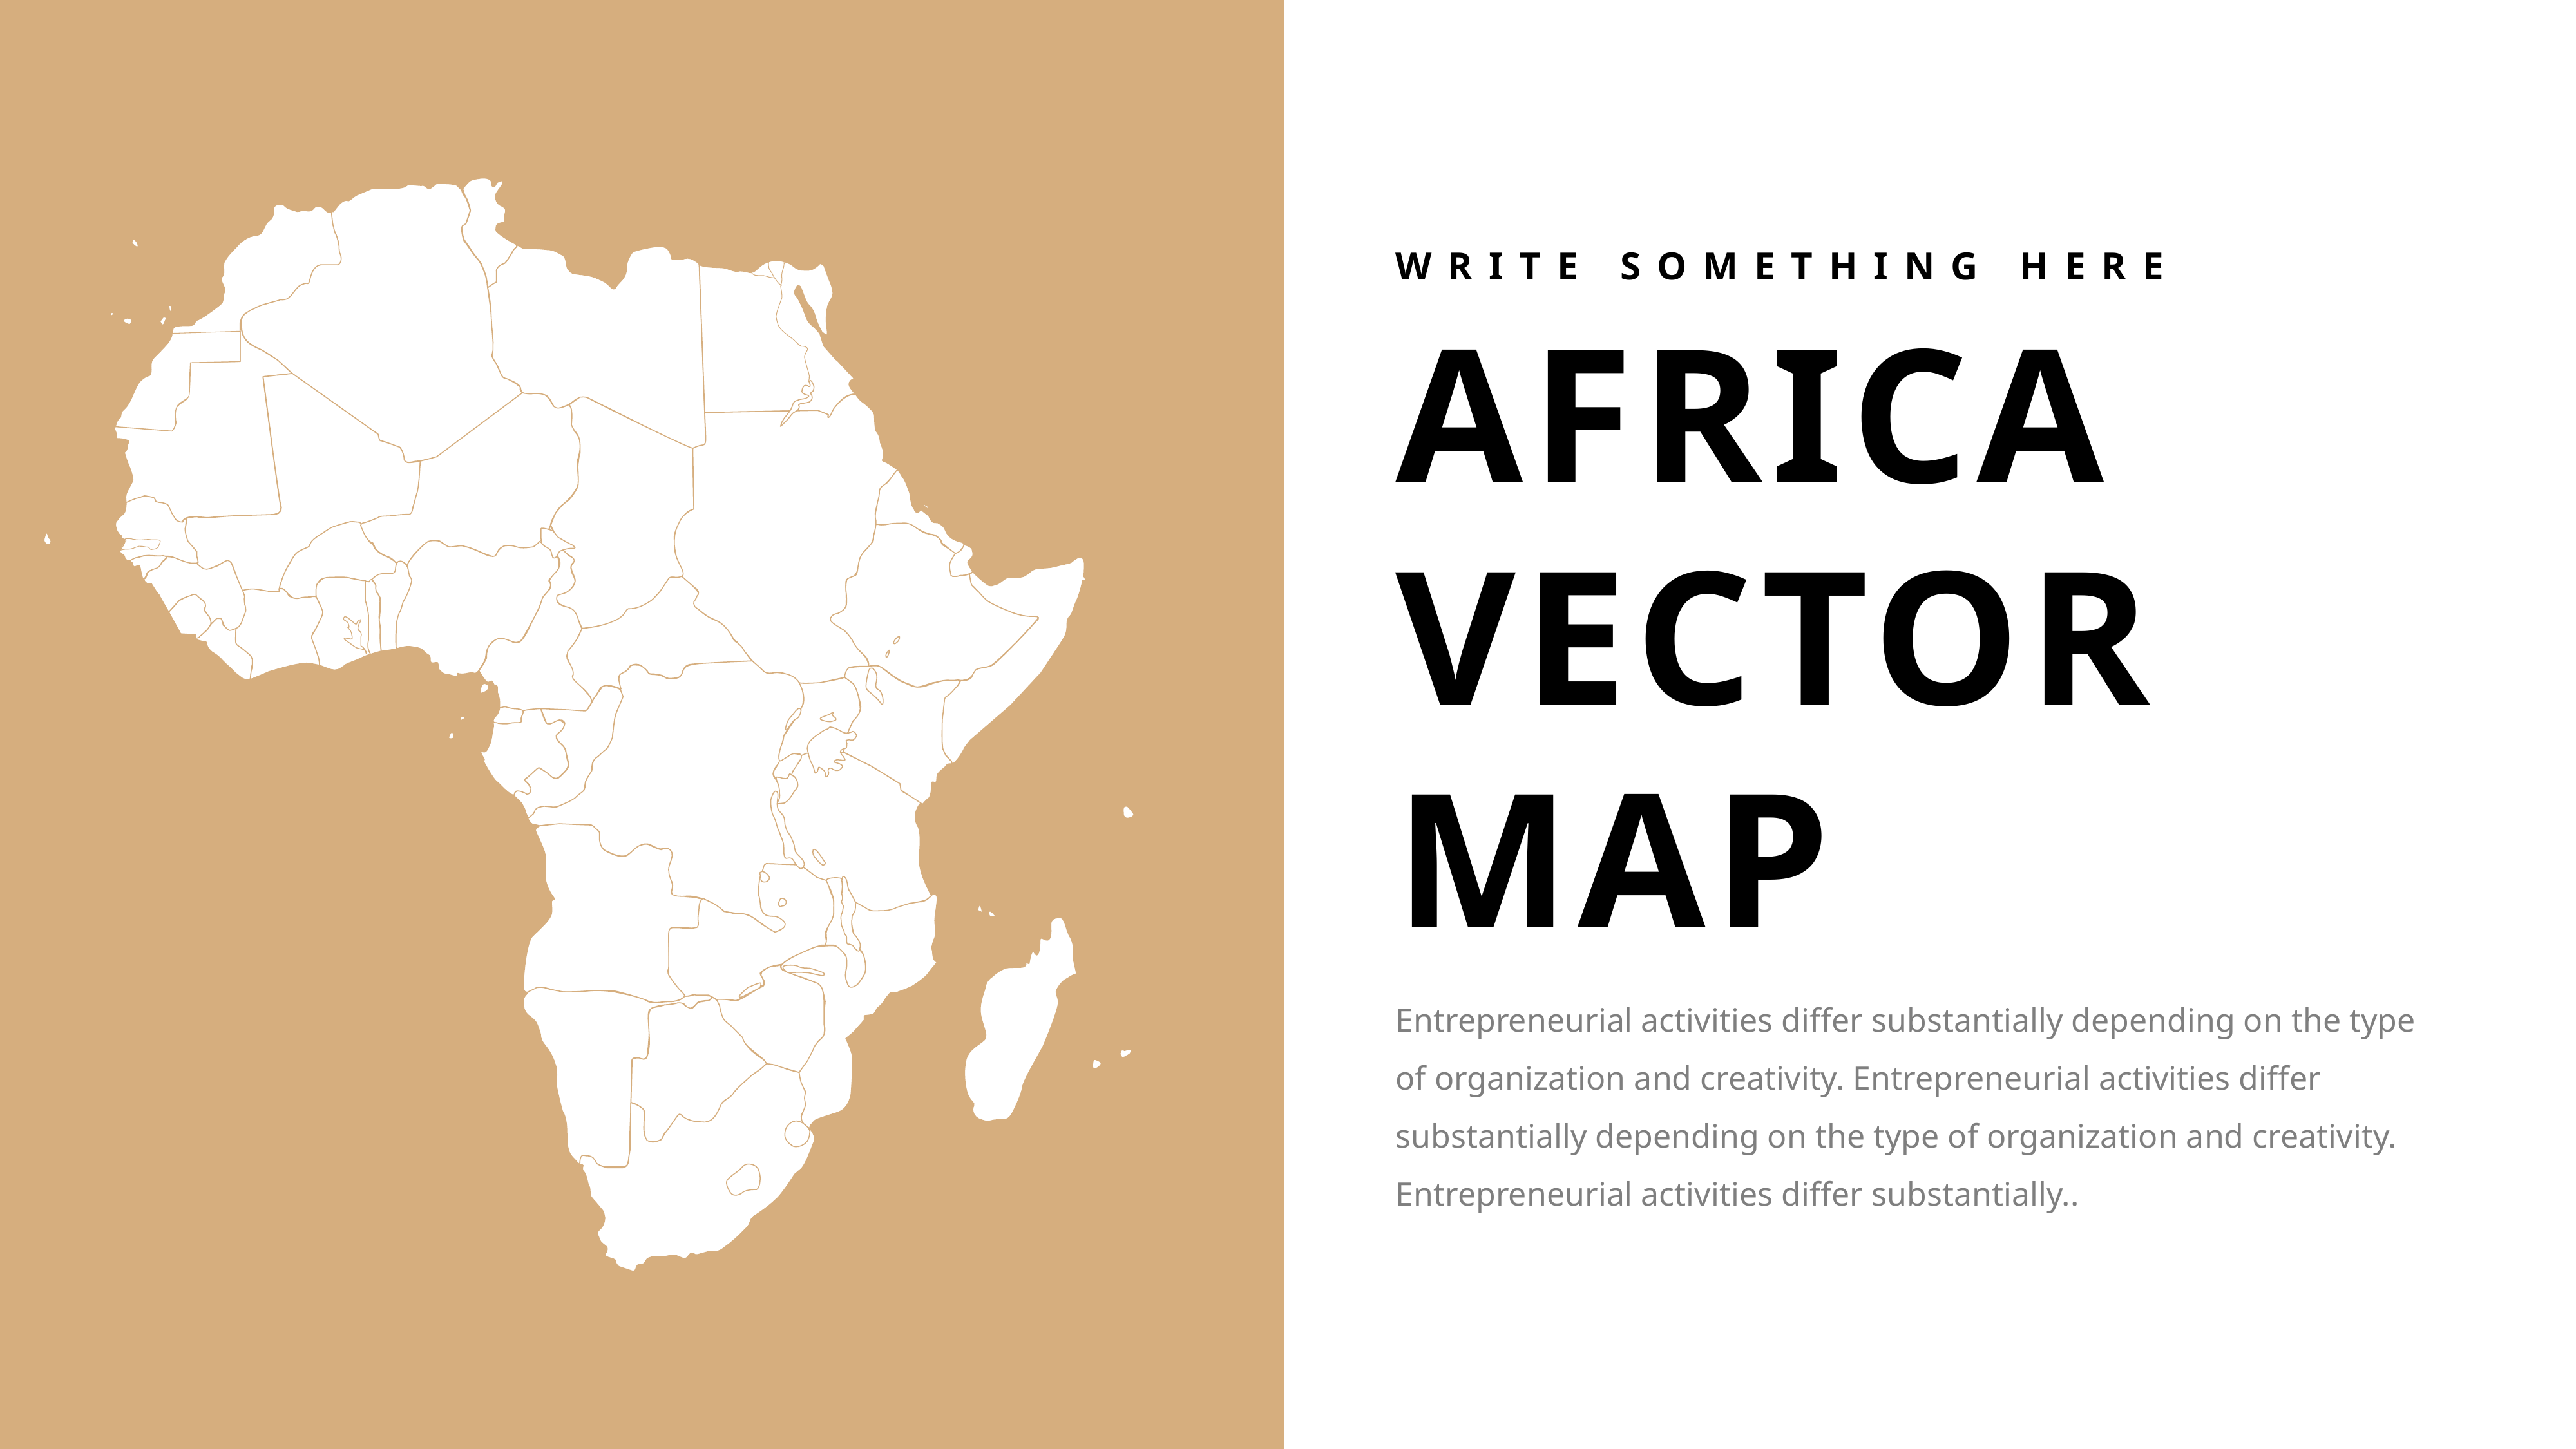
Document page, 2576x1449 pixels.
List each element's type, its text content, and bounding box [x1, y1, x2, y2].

text_box WRITE SOMETHING HERE [1386, 214, 2258, 292]
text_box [44, 176, 1136, 1273]
text_box Entrepreneurial activities differ substantially depending on the type of organization and creativity. Entrepreneurial activities differ substantially depending on the type of organization and creativity. Entrepreneurial activities differ substantially.. [1386, 975, 2434, 1217]
text_box [0, 0, 1285, 1449]
text_box AFRICA VECTOR MAP [1386, 292, 2536, 969]
